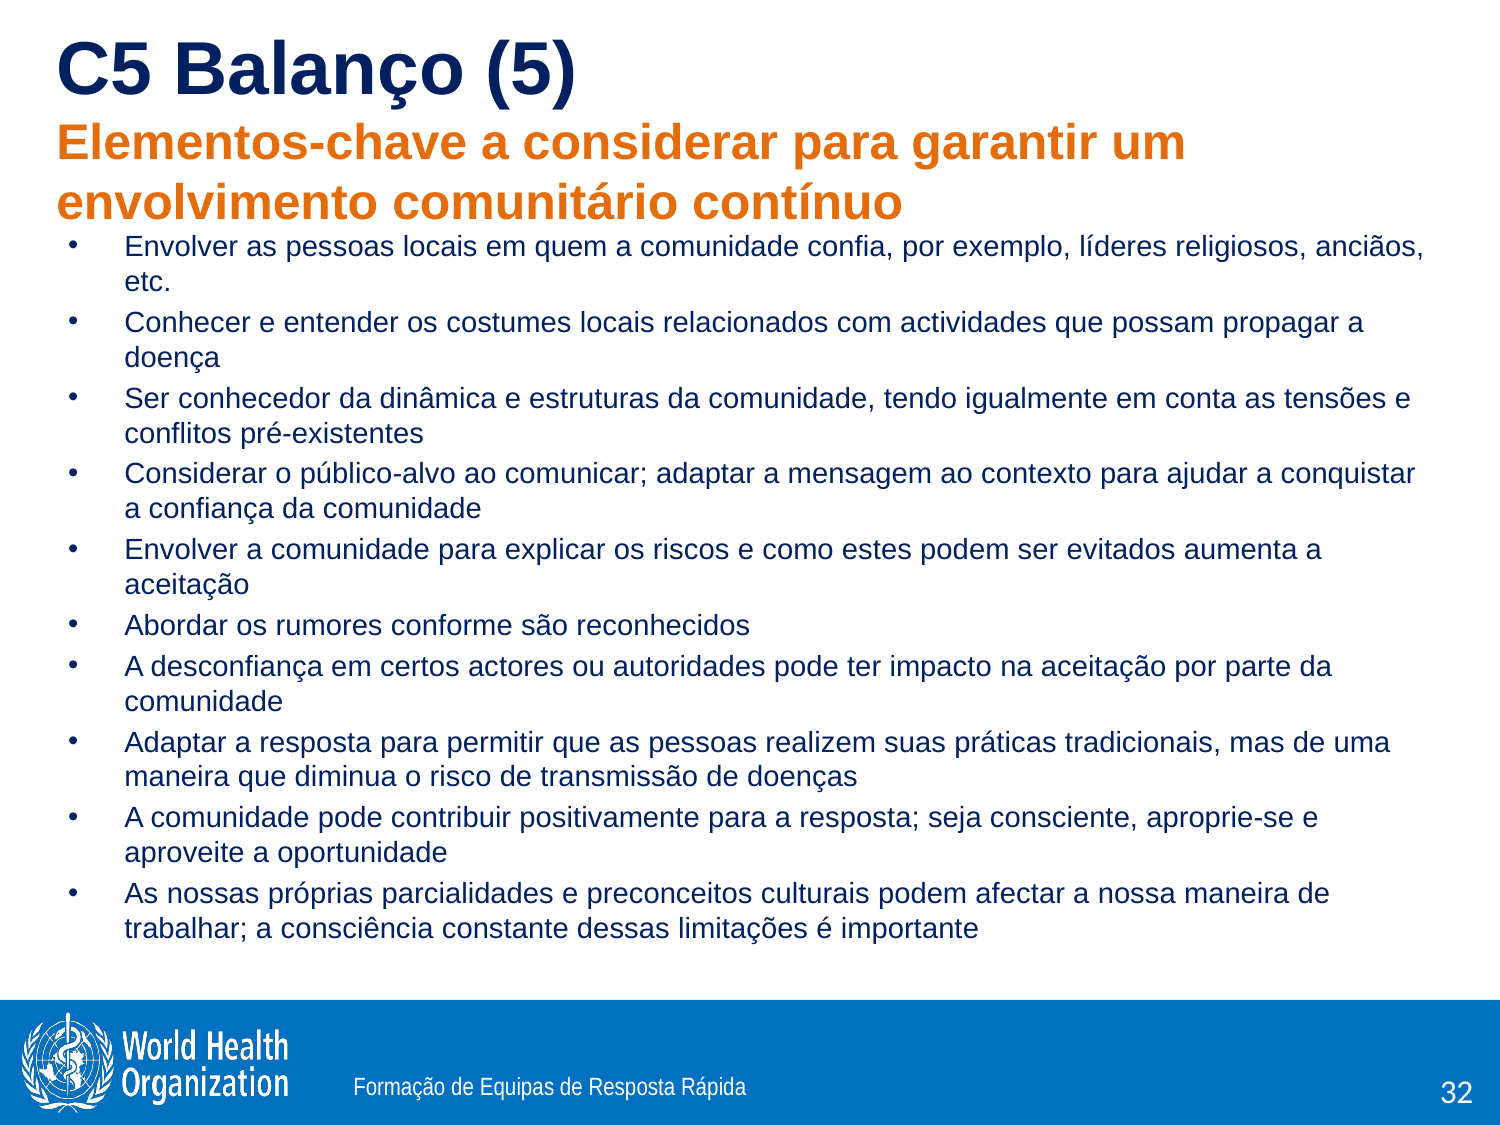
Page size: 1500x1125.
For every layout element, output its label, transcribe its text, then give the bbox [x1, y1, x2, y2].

list Envolver as pessoas locais em quem a comunidade confia, por exemplo, líderes religiosos, anciãos, etc. Conhecer e entender os costumes locais relacionados com actividades que possam propagar a doença Ser conhecedor da dinâmica e estruturas da comunidade, tendo igualmente em conta as tensões e conflitos pré-existentes Considerar o público-alvo ao comunicar; adaptar a mensagem ao contexto para ajudar a conquistar a confiança da comunidade Envolver a comunidade para explicar os riscos e como estes podem ser evitados aumenta a aceitação Abordar os rumores conforme são reconhecidos A desconfiança em certos actores ou autoridades pode ter impacto na aceitação por parte da comunidade Adaptar a resposta para permitir que as pessoas realizem suas práticas tradicionais, mas de uma maneira que diminua o risco de transmissão de doenças A comunidade pode contribuir positivamente para a resposta; seja consciente, aproprie-se e aproveite a oportunidade As nossas próprias parcialidades e preconceitos culturais podem afectar a nossa maneira de trabalhar; a consciência constante dessas limitações é importante [53, 219, 1447, 976]
picture [21, 1012, 288, 1113]
title C5 Balanço (5) Elementos-chave a considerar para garantir um envolvimento comunitário contínuo [41, 30, 1425, 219]
